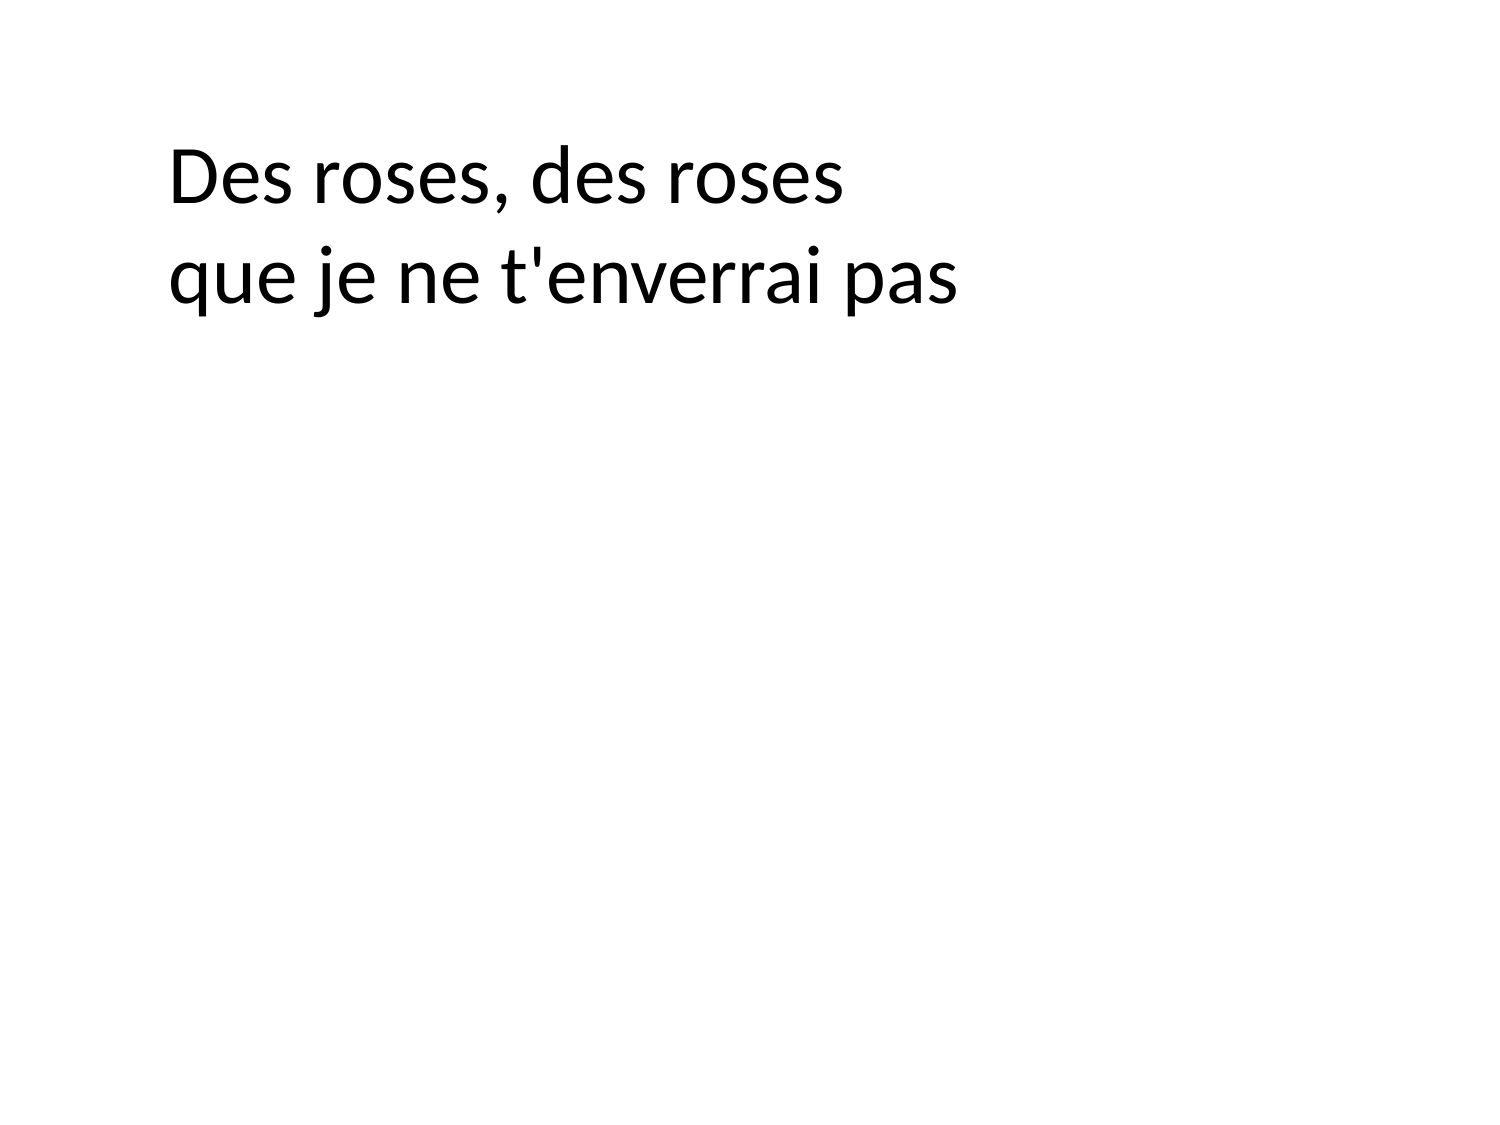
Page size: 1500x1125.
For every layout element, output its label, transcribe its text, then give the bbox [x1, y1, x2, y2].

text_box Des roses, des roses que je ne t'enverrai pas [154, 112, 975, 328]
